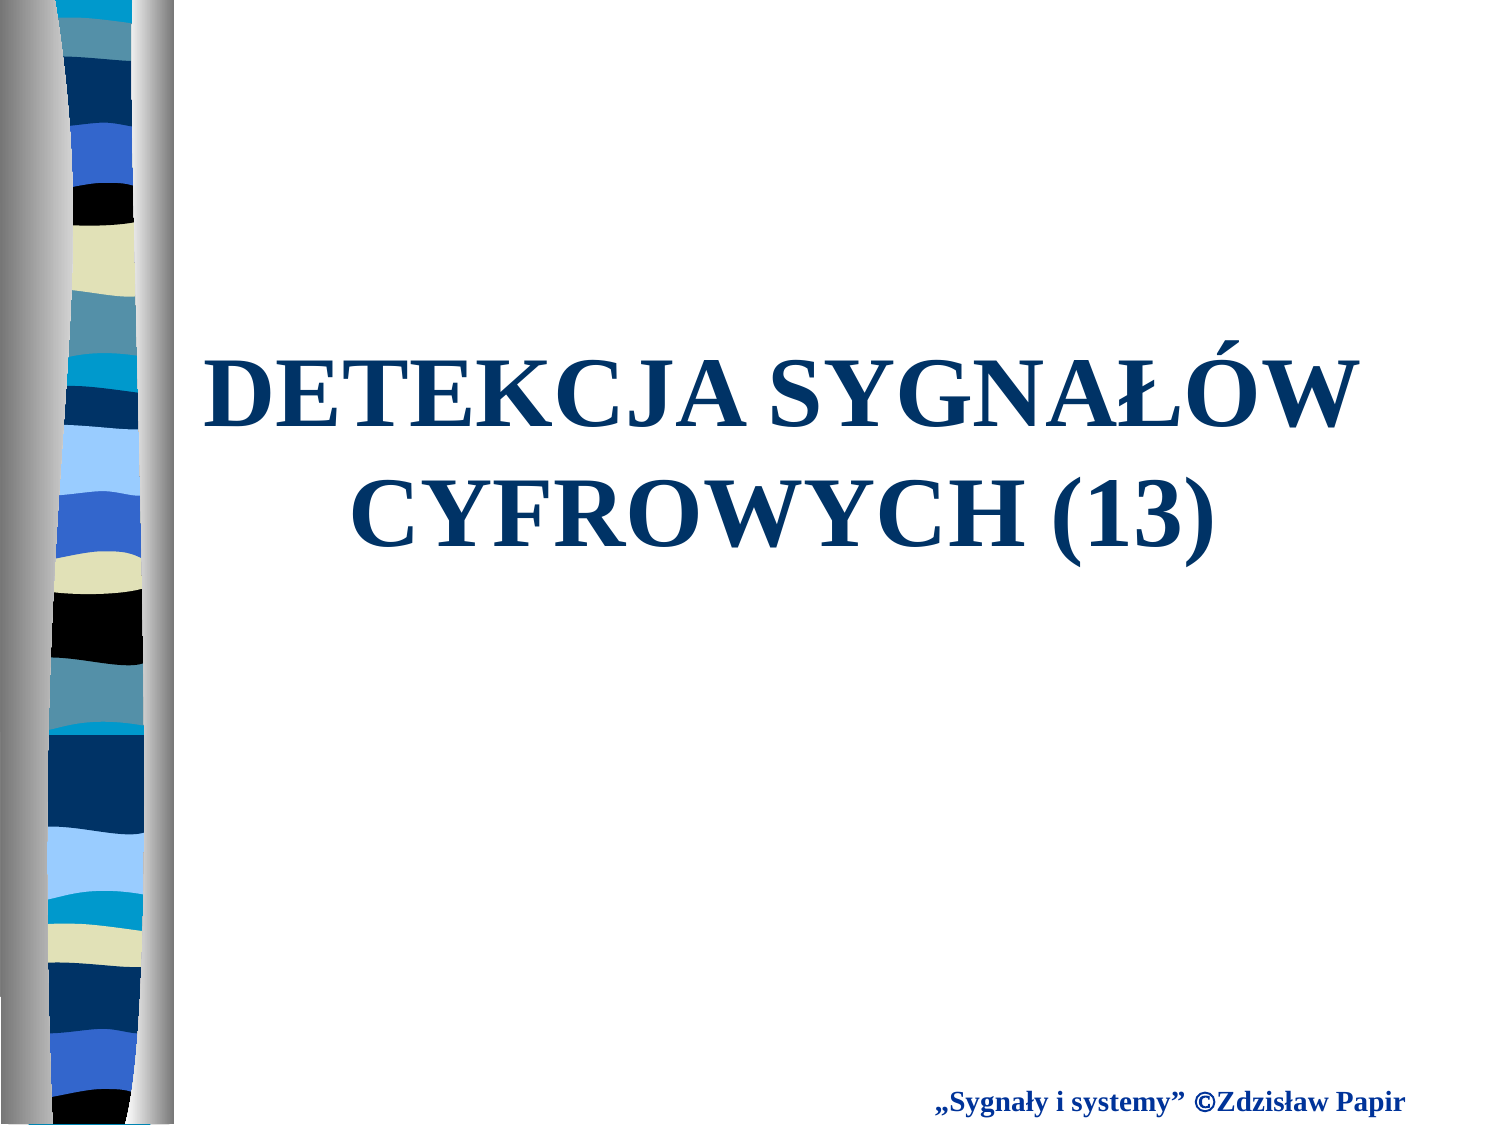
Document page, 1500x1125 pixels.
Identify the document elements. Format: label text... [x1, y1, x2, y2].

text_box DETEKCJA SYGNAŁÓW CYFROWYCH (13) [78, 318, 1489, 574]
text_box „Sygnały i systemy” Zdzisław Papir [919, 1074, 1422, 1125]
